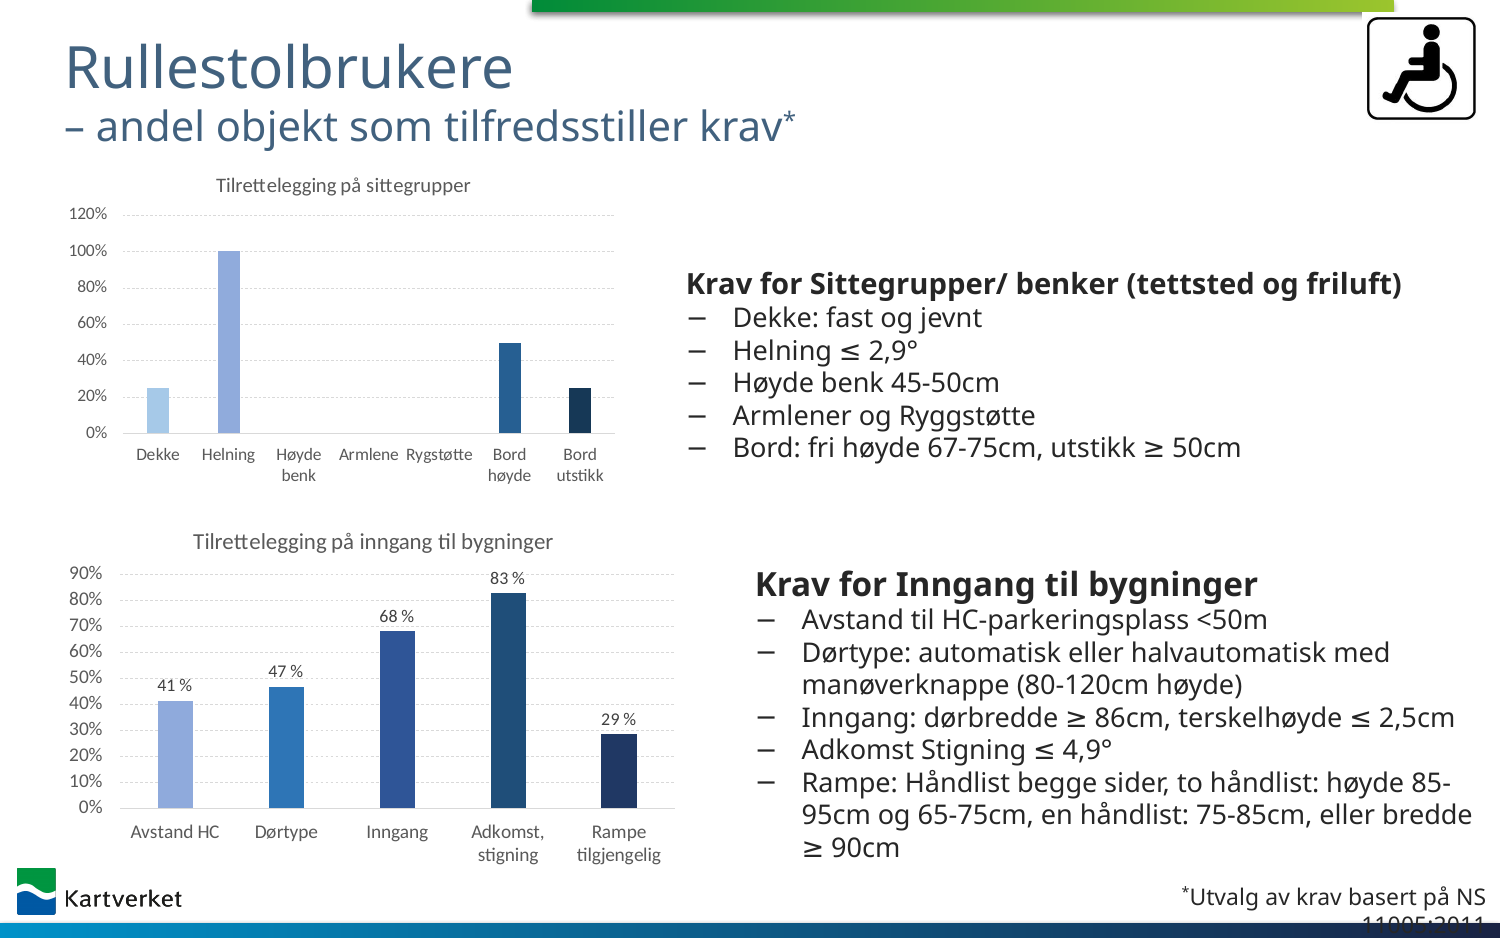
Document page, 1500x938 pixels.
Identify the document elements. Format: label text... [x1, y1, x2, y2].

picture [62, 166, 625, 492]
text_box *Utvalg av krav basert på NS 11005:2011 [1068, 873, 1500, 938]
picture [62, 520, 685, 874]
text_box Krav for Sittegrupper/ benker (tettsted og friluft) Dekke: fast og jevnt Helning ≤ 2,9° Høyde benk 45-50cm Armlener og Ryggstøtte Bord: fri høyde 67-75cm, utstikk ≥ 50cm [670, 258, 1418, 471]
picture [1362, 12, 1481, 126]
text_box Rullestolbrukere – andel objekt som tilfredsstiller krav* [49, 25, 1431, 158]
text_box Krav for Inngang til bygninger Avstand til HC-parkeringsplass <50m Dørtype: automatisk eller halvautomatisk med manøverknappe (80-120cm høyde) Inngang: dørbredde ≥ 86cm, terskelhøyde ≤ 2,5cm Adkomst Stigning ≤ 4,9° Rampe: Håndlist begge sider, to håndlist: høyde 85-95cm og 65-75cm, en håndlist: 75-85cm, eller bredde ≥ 90cm [740, 555, 1491, 870]
